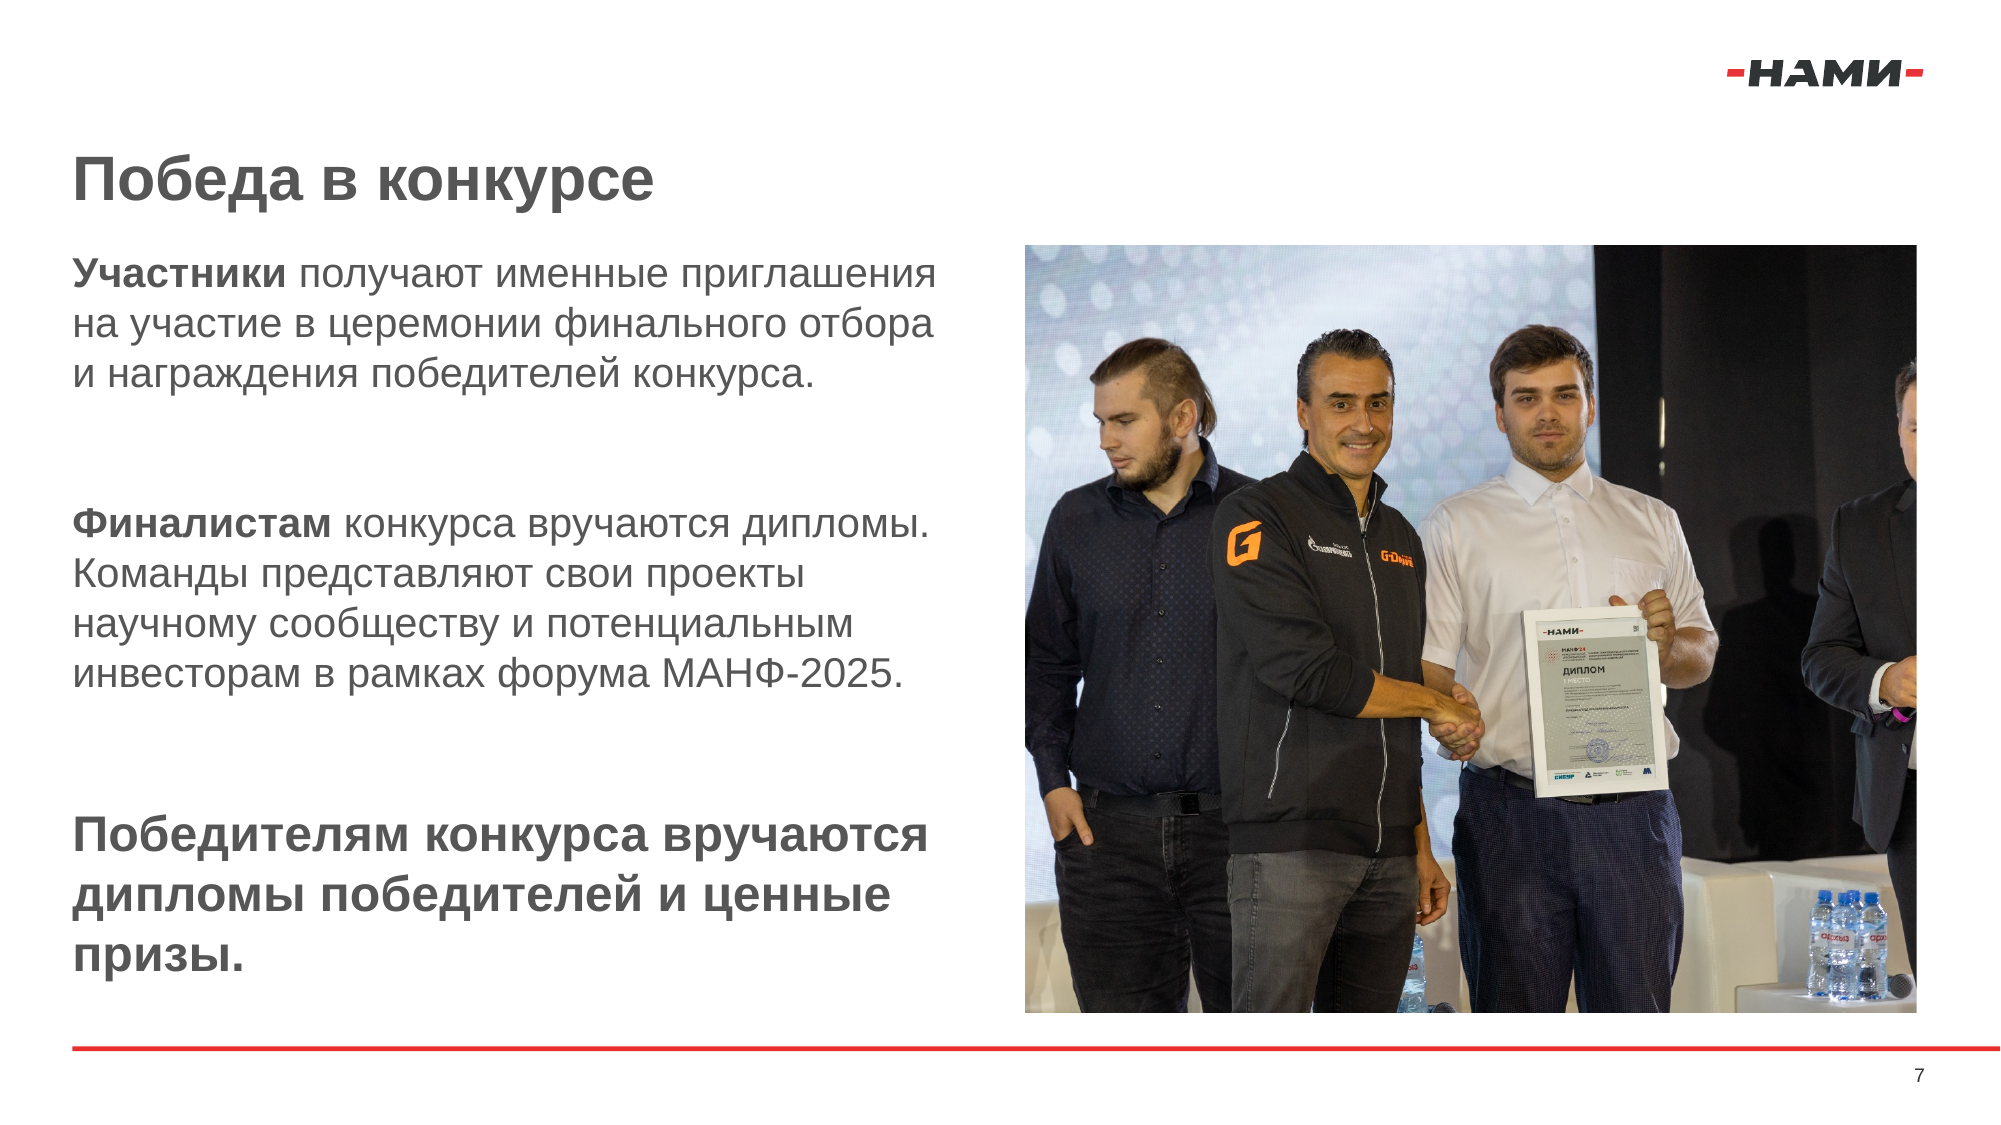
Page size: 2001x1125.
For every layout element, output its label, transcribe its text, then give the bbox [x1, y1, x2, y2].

list Участники получают именные приглашения на участие в церемонии финального отбора и награждения победителей конкурса. Финалистам конкурса вручаются дипломы. Команды представляют свои проекты научному сообществу и потенциальным инвесторам в рамках форума МАНФ-2025. Победителям конкурса вручаются дипломы победителей и ценные призы. [72, 245, 964, 1013]
list Победа в конкурсе [72, 137, 1636, 214]
slide_number 7 [1808, 1062, 1925, 1096]
picture [1024, 245, 1917, 1013]
